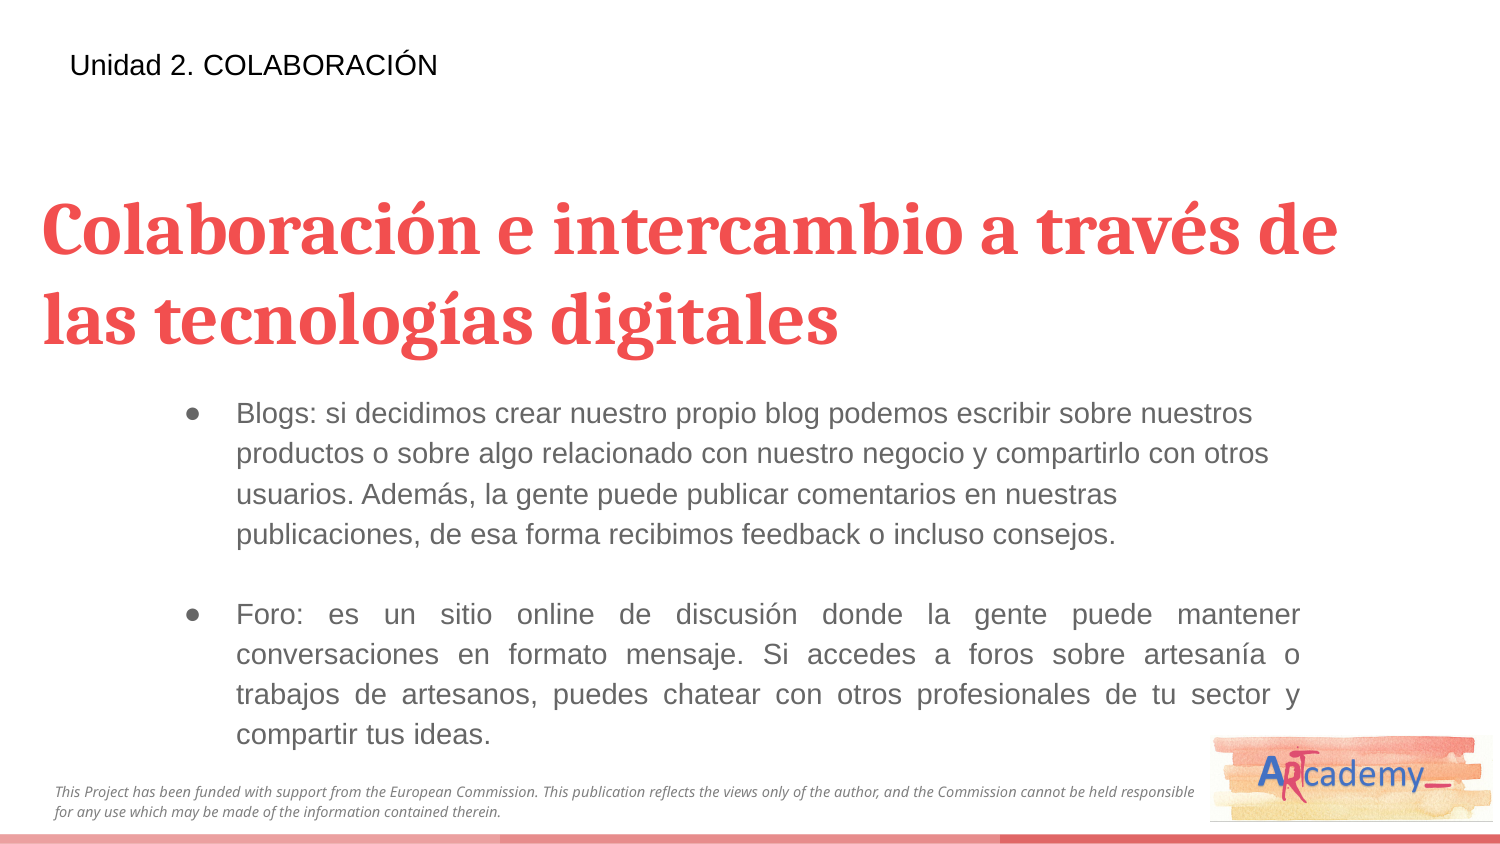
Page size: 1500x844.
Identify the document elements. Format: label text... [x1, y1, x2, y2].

title Colaboración e intercambio a través de las tecnologías digitales [27, 167, 1407, 375]
text_box This Project has been funded with support from the European Commission. This publication reflects the views only of the author, and the Commission cannot be held responsible for any use which may be made of the information contained therein. [39, 774, 1205, 819]
picture [1210, 717, 1493, 844]
list Blogs: si decidimos crear nuestro propio blog podemos escribir sobre nuestros productos o sobre algo relacionado con nuestro negocio y compartirlo con otros usuarios. Además, la gente puede publicar comentarios en nuestras publicaciones, de esa forma recibimos feedback o incluso consejos. Foro: es un sitio online de discusión donde la gente puede mantener conversaciones en formato mensaje. Si accedes a foros sobre artesanía o trabajos de artesanos, puedes chatear con otros profesionales de tu sector y compartir tus ideas. [146, 374, 1317, 758]
text_box Unidad 2. COLABORACIÓN [54, 39, 476, 89]
